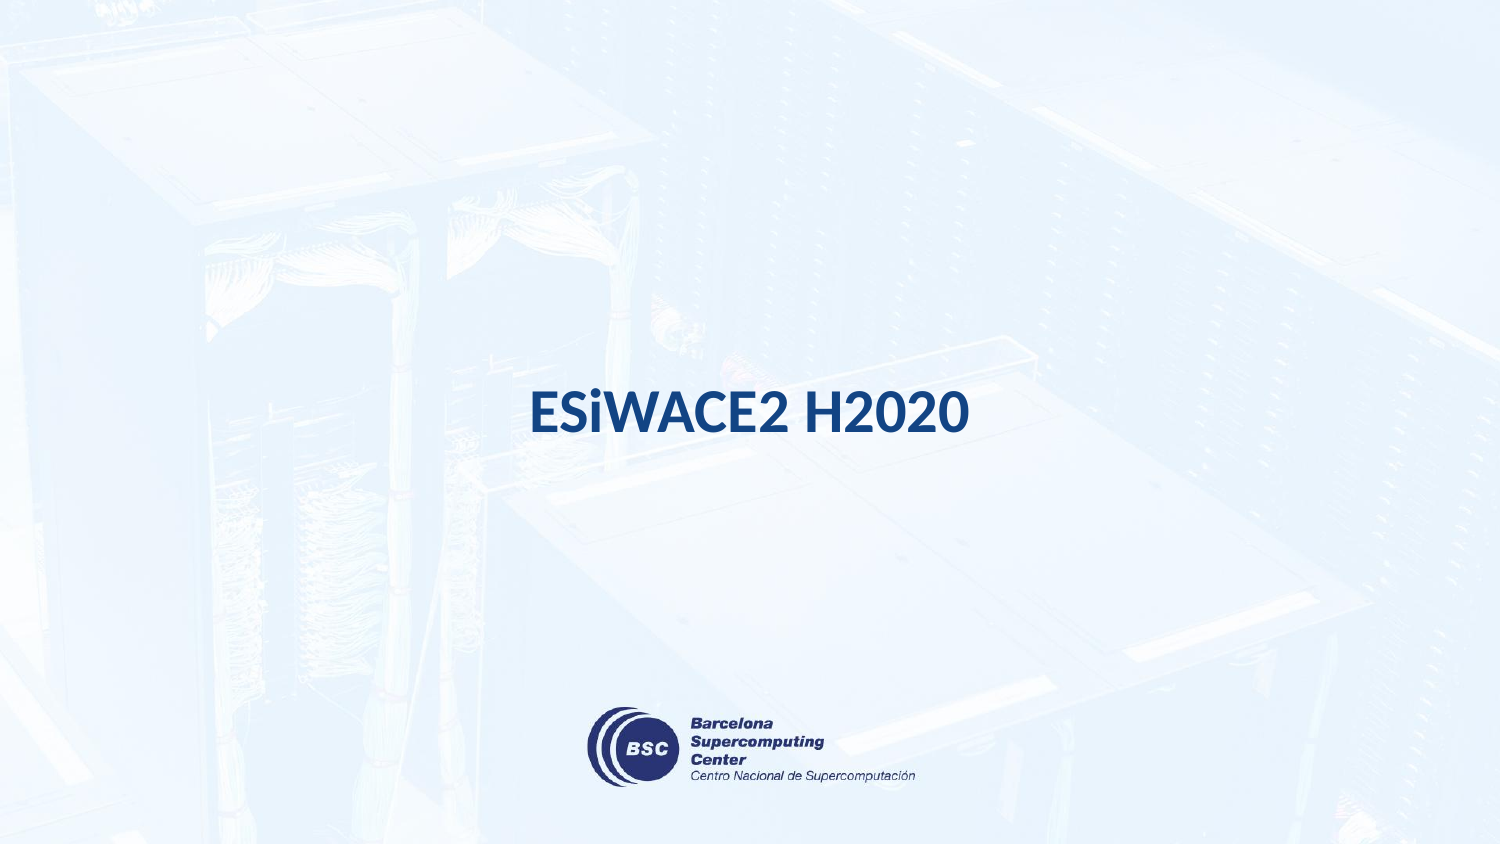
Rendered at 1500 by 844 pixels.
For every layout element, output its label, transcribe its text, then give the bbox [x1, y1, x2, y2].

picture [0, 0, 1500, 844]
title ESiWACE2 H2020 [74, 372, 1426, 472]
